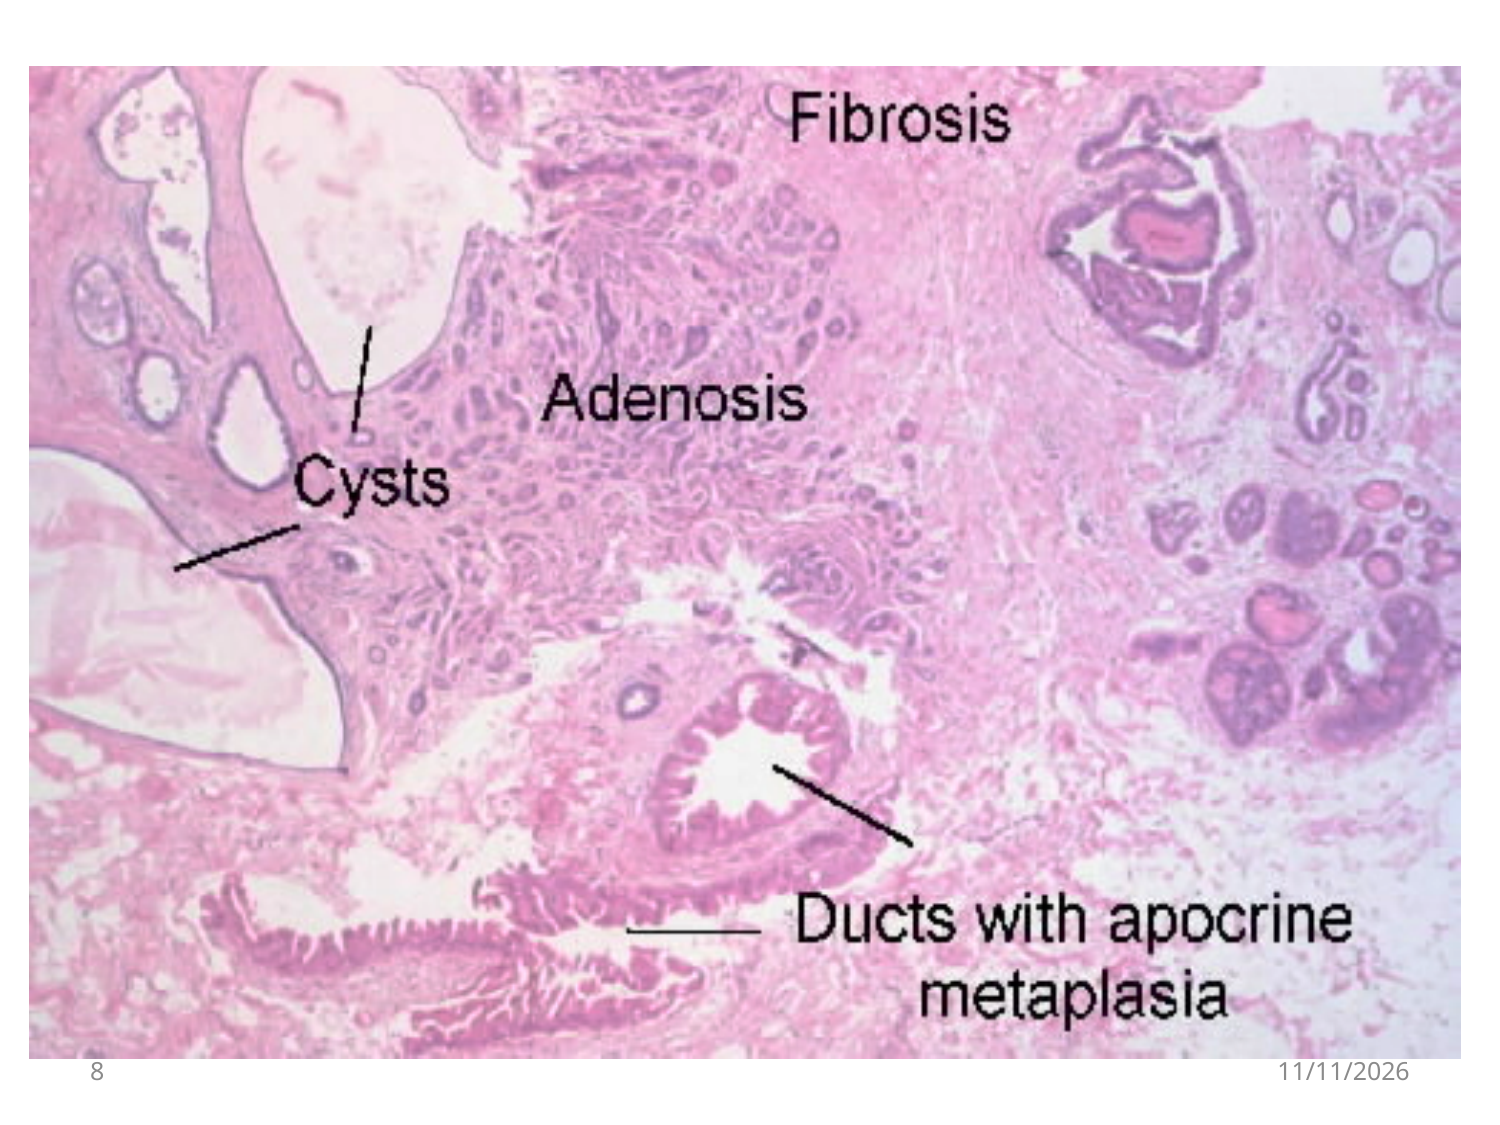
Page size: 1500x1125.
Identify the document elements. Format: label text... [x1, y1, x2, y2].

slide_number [1074, 1065, 1425, 1103]
picture [29, 66, 1461, 1059]
slide_number 8 [75, 1065, 425, 1103]
